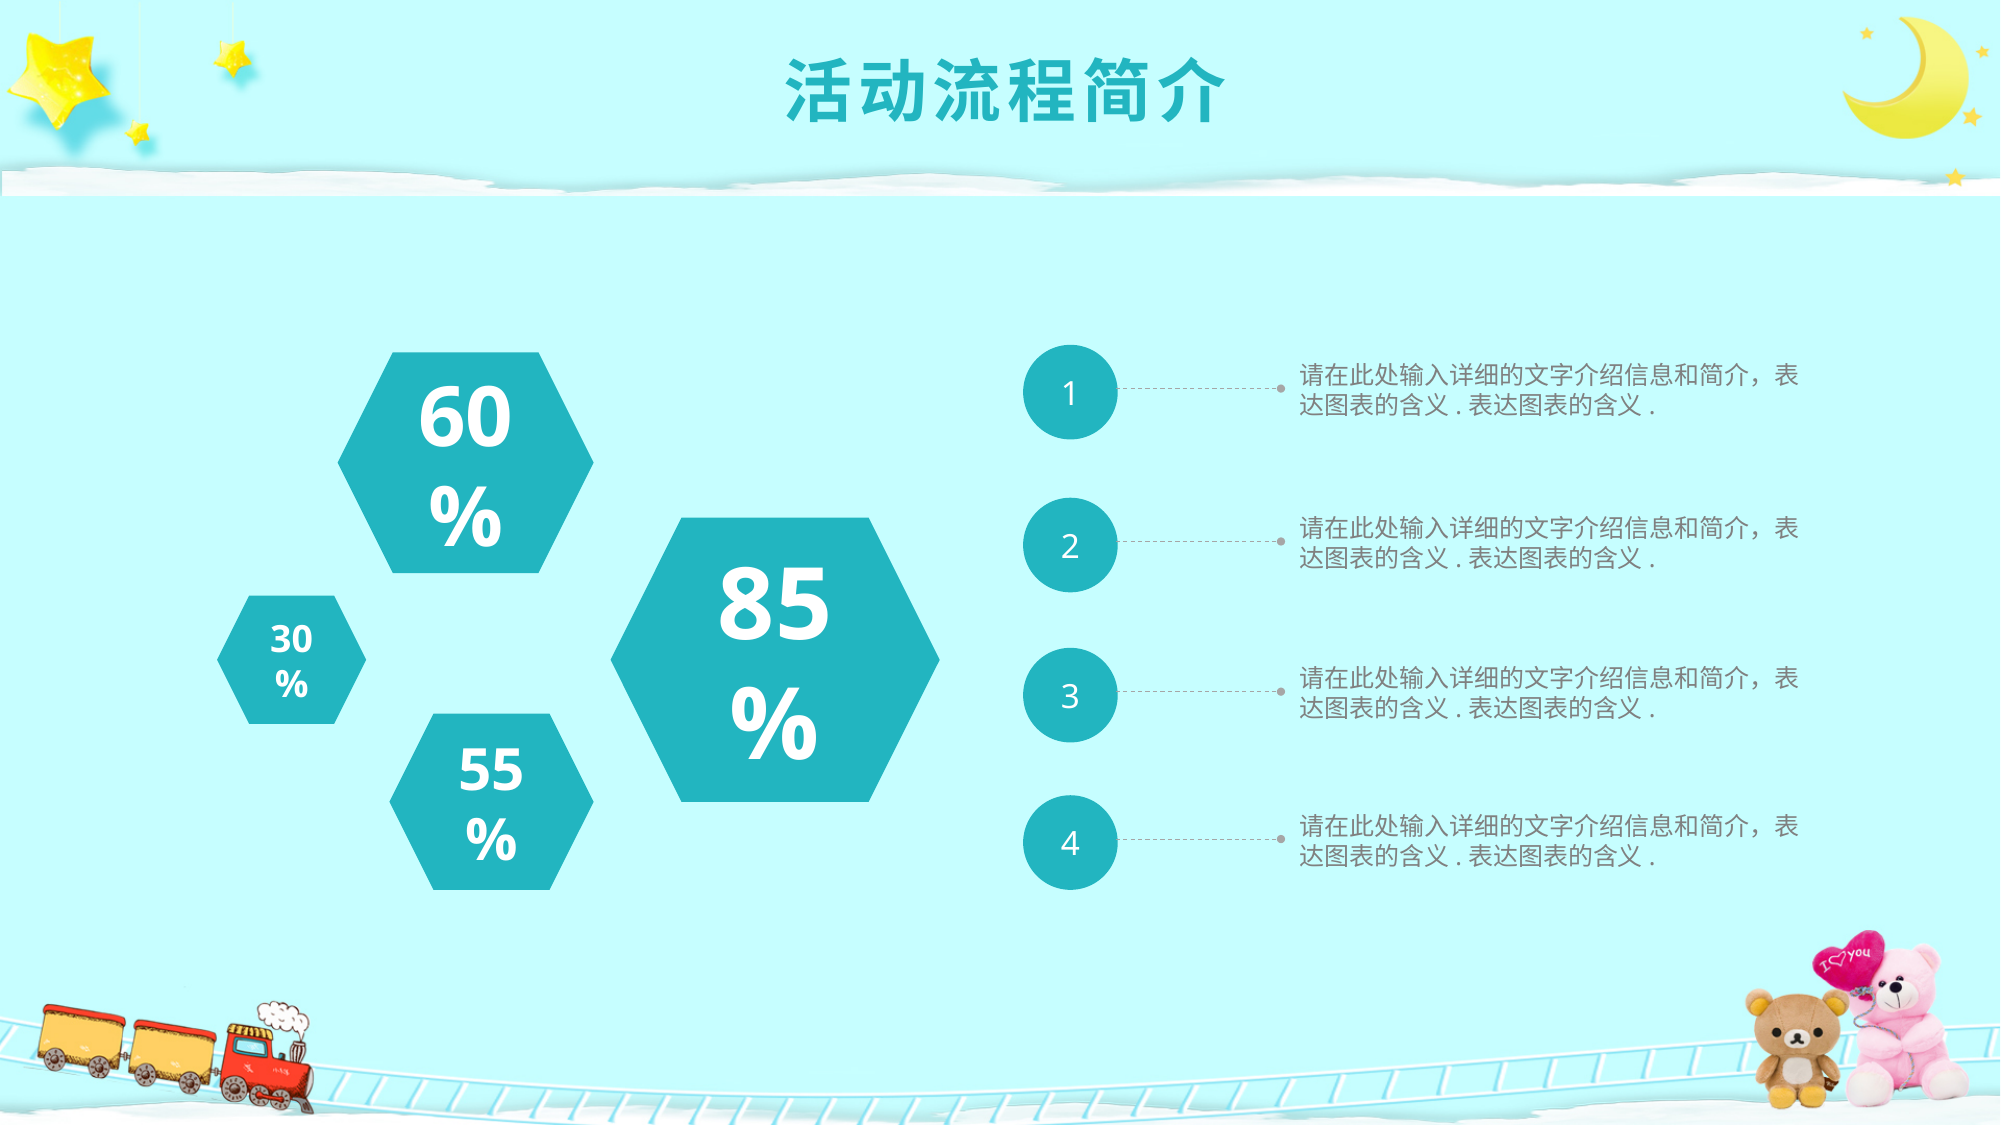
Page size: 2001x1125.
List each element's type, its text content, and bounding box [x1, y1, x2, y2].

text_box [217, 352, 940, 890]
picture [0, 0, 2001, 1125]
text_box 活动流程简介 [759, 47, 1251, 130]
text_box 请在此处输入详细的文字介绍信息和简介，表达图表的含义.表达图表的含义. [1284, 505, 1825, 636]
text_box 请在此处输入详细的文字介绍信息和简介，表达图表的含义.表达图表的含义. [1284, 802, 1825, 934]
text_box 4 [1022, 794, 1119, 891]
text_box 1 [1022, 343, 1119, 441]
text_box 请在此处输入详细的文字介绍信息和简介，表达图表的含义.表达图表的含义. [1284, 655, 1825, 787]
text_box 3 [1022, 646, 1119, 744]
text_box 2 [1022, 496, 1119, 594]
text_box 请在此处输入详细的文字介绍信息和简介，表达图表的含义.表达图表的含义. [1284, 352, 1825, 484]
